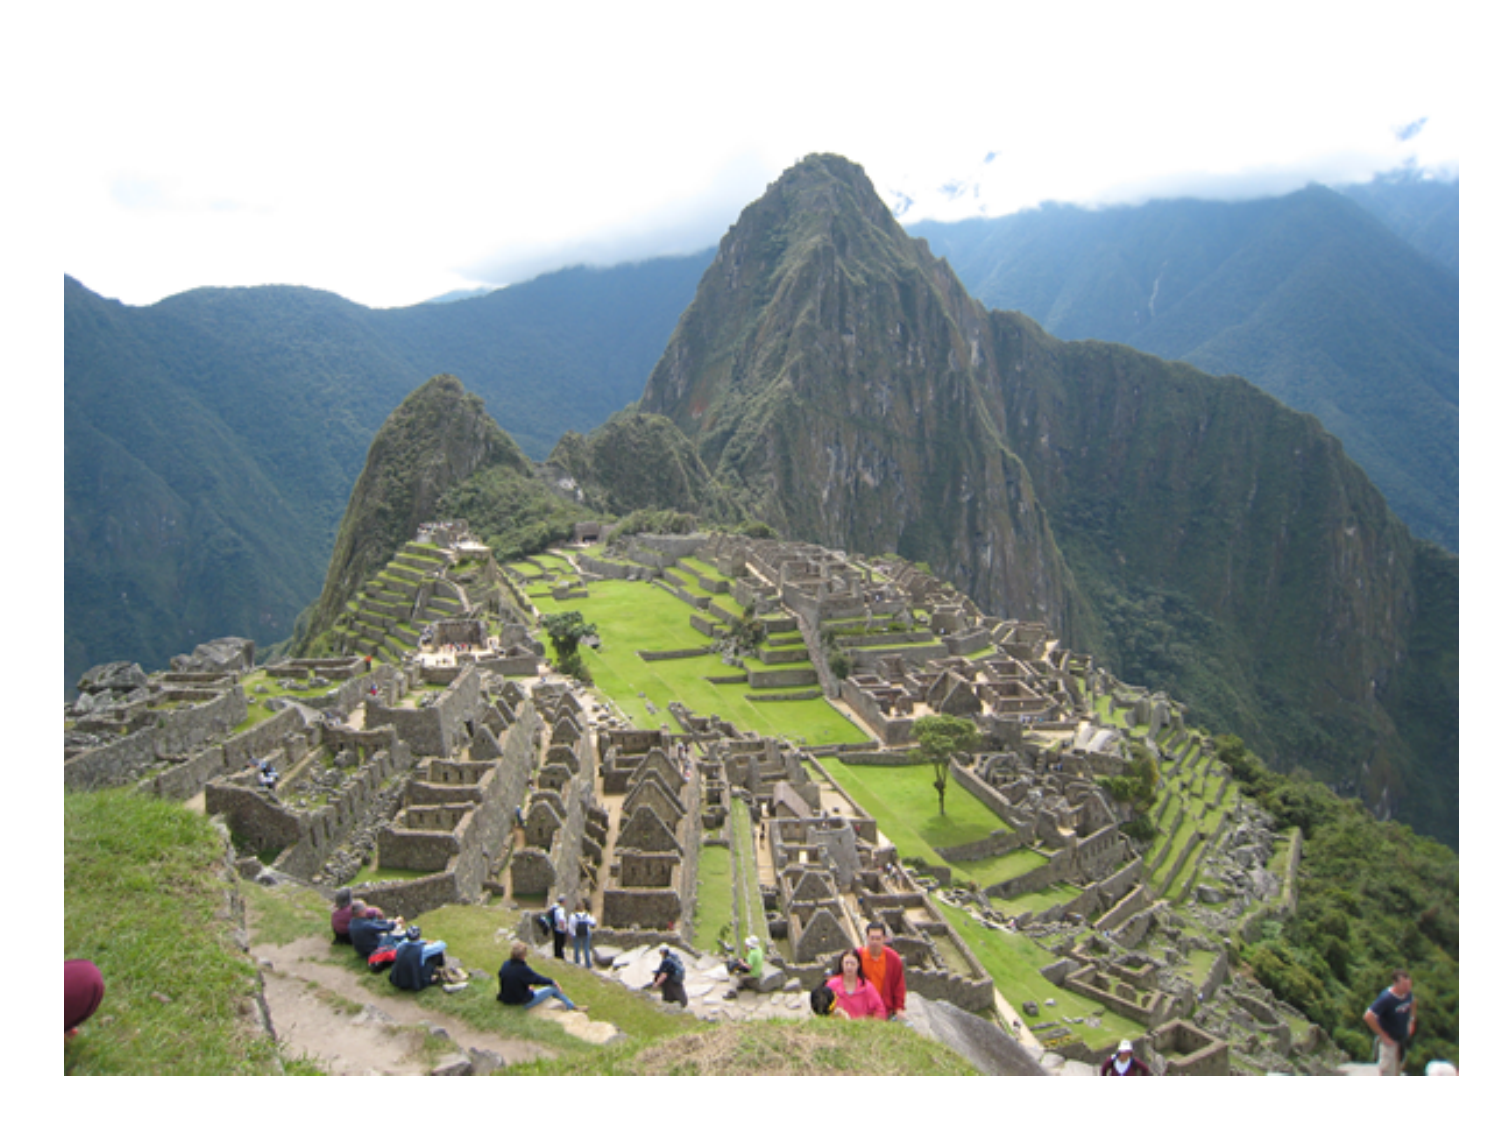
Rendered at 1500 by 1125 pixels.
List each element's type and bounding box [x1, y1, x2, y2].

picture [64, 30, 1460, 1076]
